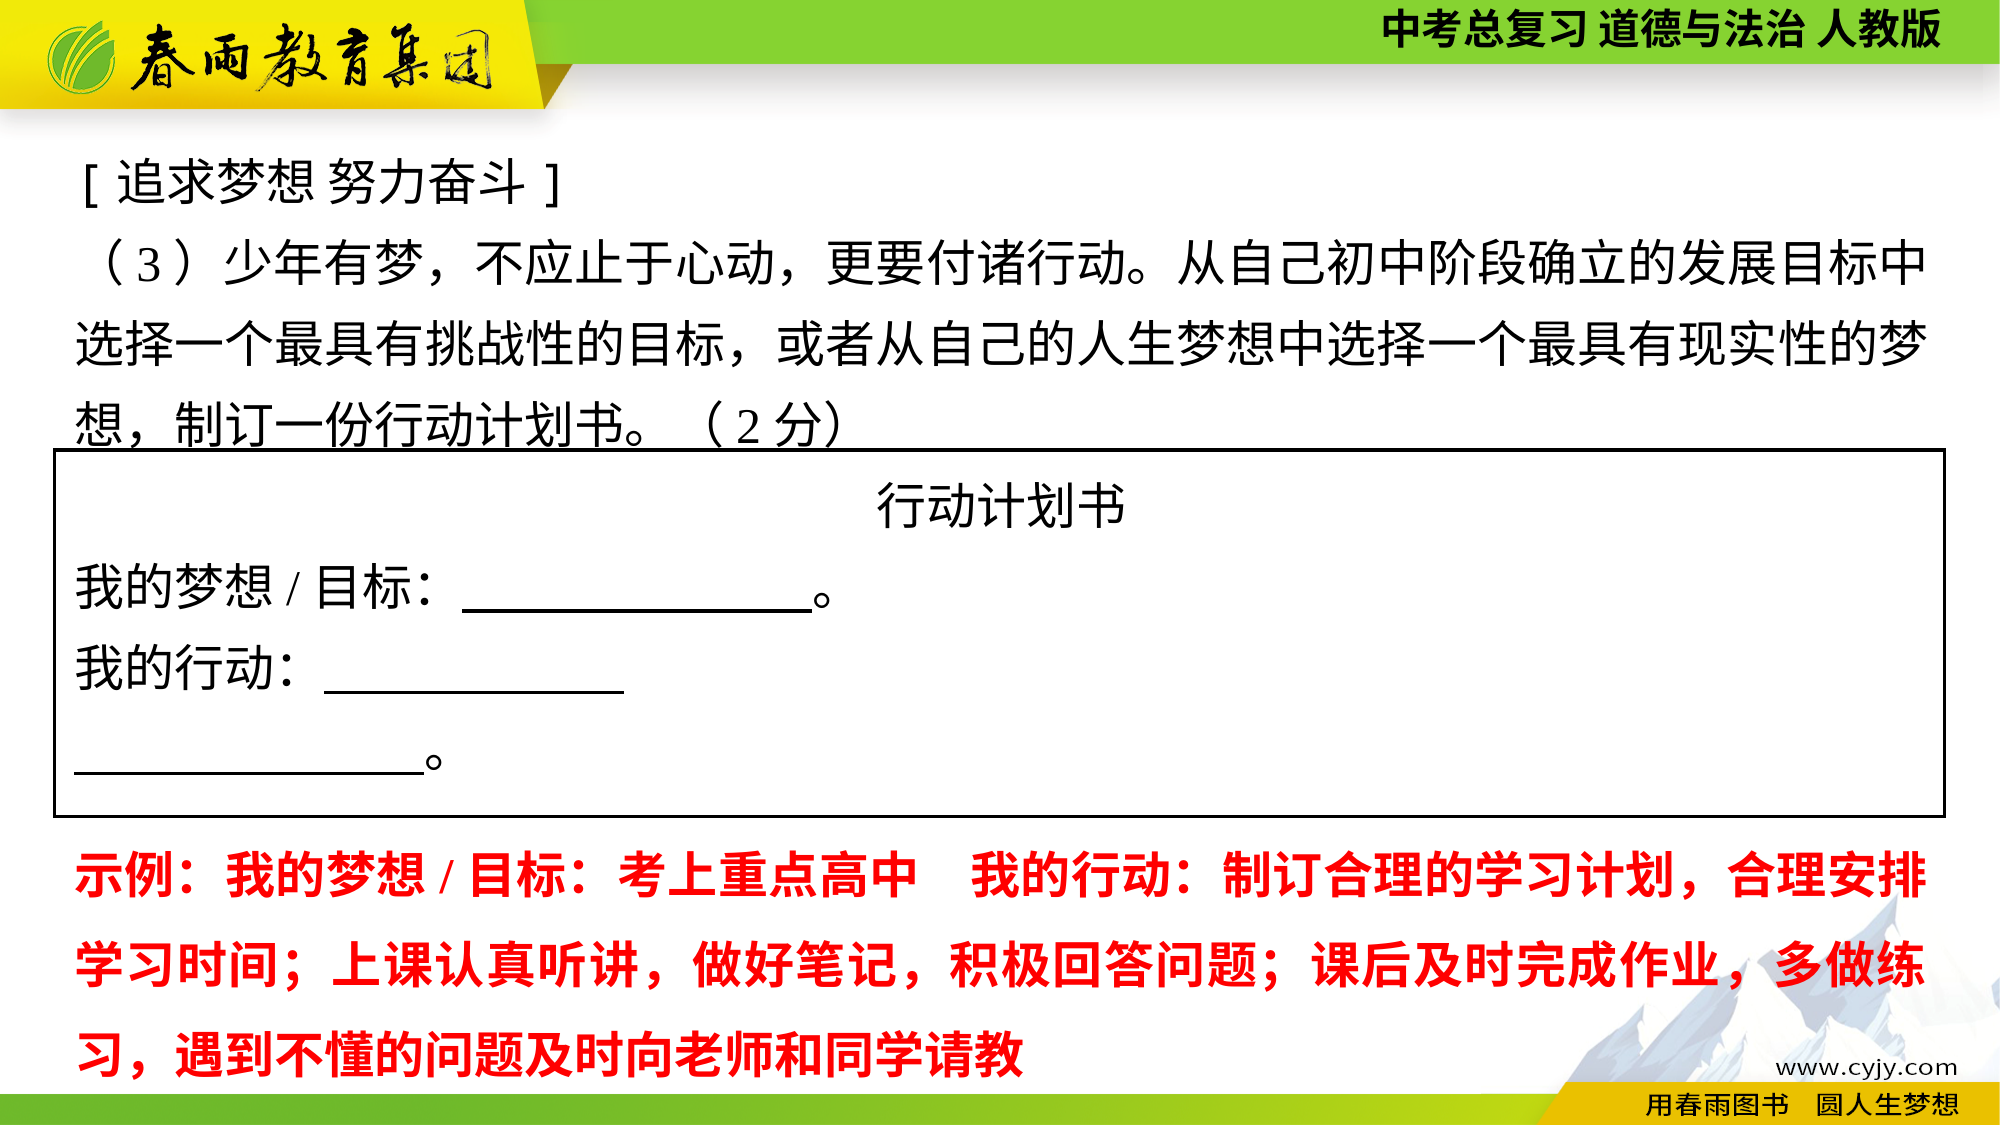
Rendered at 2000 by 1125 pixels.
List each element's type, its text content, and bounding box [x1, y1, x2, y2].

list [追求梦想 努力奋斗] （3）少年有梦，不应止于心动，更要付诸行动。从自己初中阶段确立的发展目标中选择一个最具有挑战性的目标，或者从自己的人生梦想中选择一个最具有现实性的梦想，制订一份行动计划书。（2分） 行动计划书 我的梦想/目标： 。 我的行动： 。 [59, 122, 1944, 450]
picture [0, 0, 2000, 1125]
text_box 示例：我的梦想/目标：考上重点高中 我的行动：制订合理的学习计划，合理安排学习时间；上课认真听讲，做好笔记，积极回答问题；课后及时完成作业，多做练习，遇到不懂的问题及时向老师和同学请教 [59, 805, 1944, 1091]
text_box [54, 450, 1945, 817]
